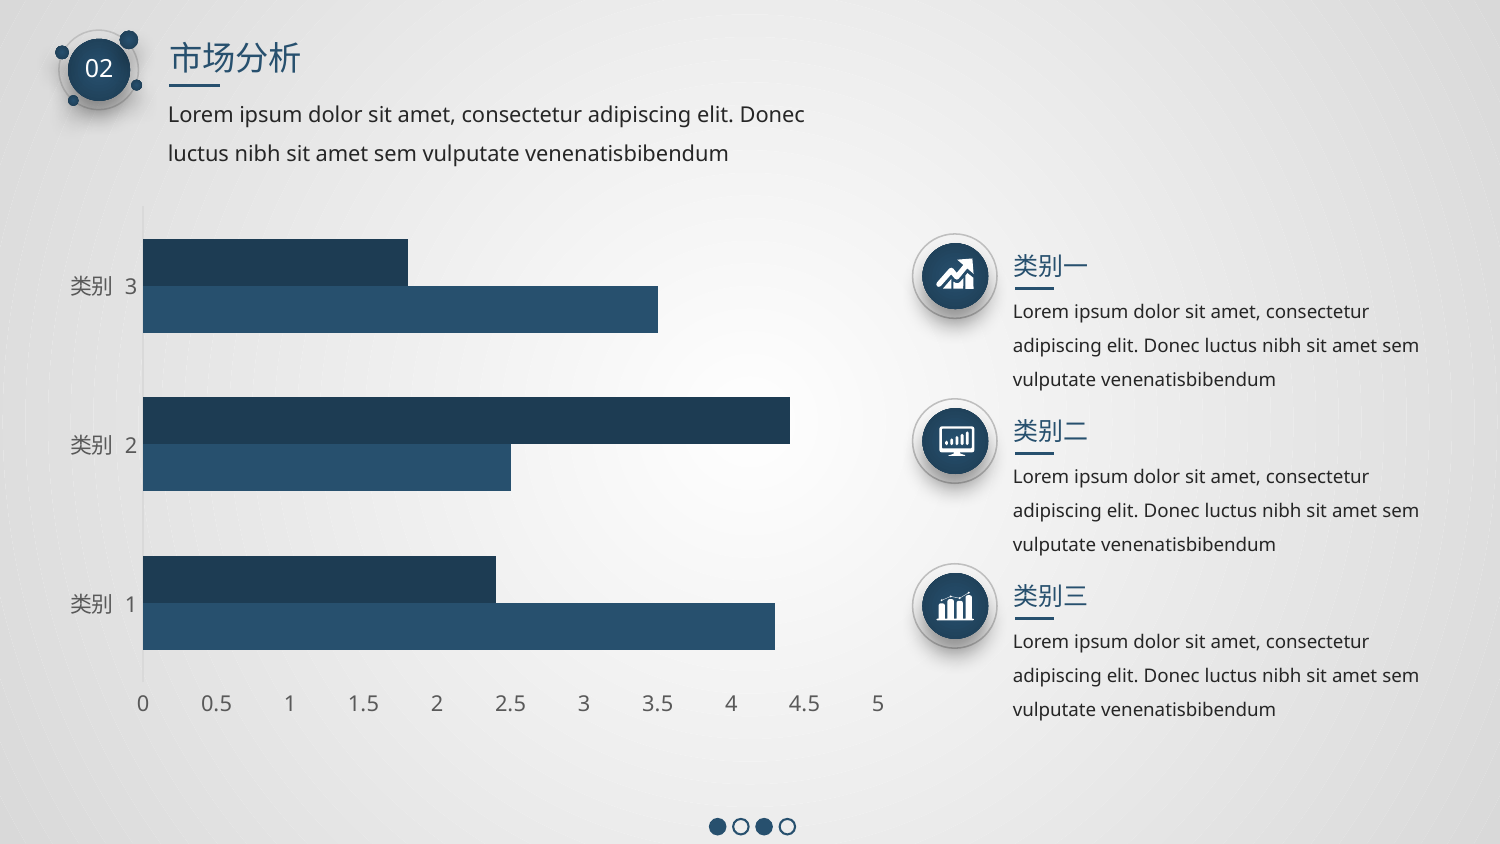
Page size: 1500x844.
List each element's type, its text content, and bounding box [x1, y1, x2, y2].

text_box 市场分析 [154, 30, 318, 79]
text_box 类别三 [998, 573, 1284, 618]
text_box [935, 258, 974, 289]
text_box 类别一 [998, 243, 1284, 288]
text_box 02 [70, 45, 129, 91]
text_box Lorem ipsum dolor sit amet, consectetur adipiscing elit. Donec luctus nibh sit amet sem vulputate venenatisbibendum [998, 446, 1444, 563]
text_box Lorem ipsum dolor sit amet, consectetur adipiscing elit. Donec luctus nibh sit amet sem vulputate venenatisbibendum [153, 79, 825, 174]
text_box 类别二 [998, 408, 1284, 453]
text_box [936, 591, 974, 621]
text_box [939, 426, 975, 456]
text_box Lorem ipsum dolor sit amet, consectetur adipiscing elit. Donec luctus nibh sit amet sem vulputate venenatisbibendum [998, 611, 1444, 728]
text_box Lorem ipsum dolor sit amet, consectetur adipiscing elit. Donec luctus nibh sit amet sem vulputate venenatisbibendum [998, 281, 1444, 398]
chart [53, 195, 902, 729]
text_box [912, 563, 998, 649]
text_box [912, 398, 998, 484]
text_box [912, 233, 998, 319]
